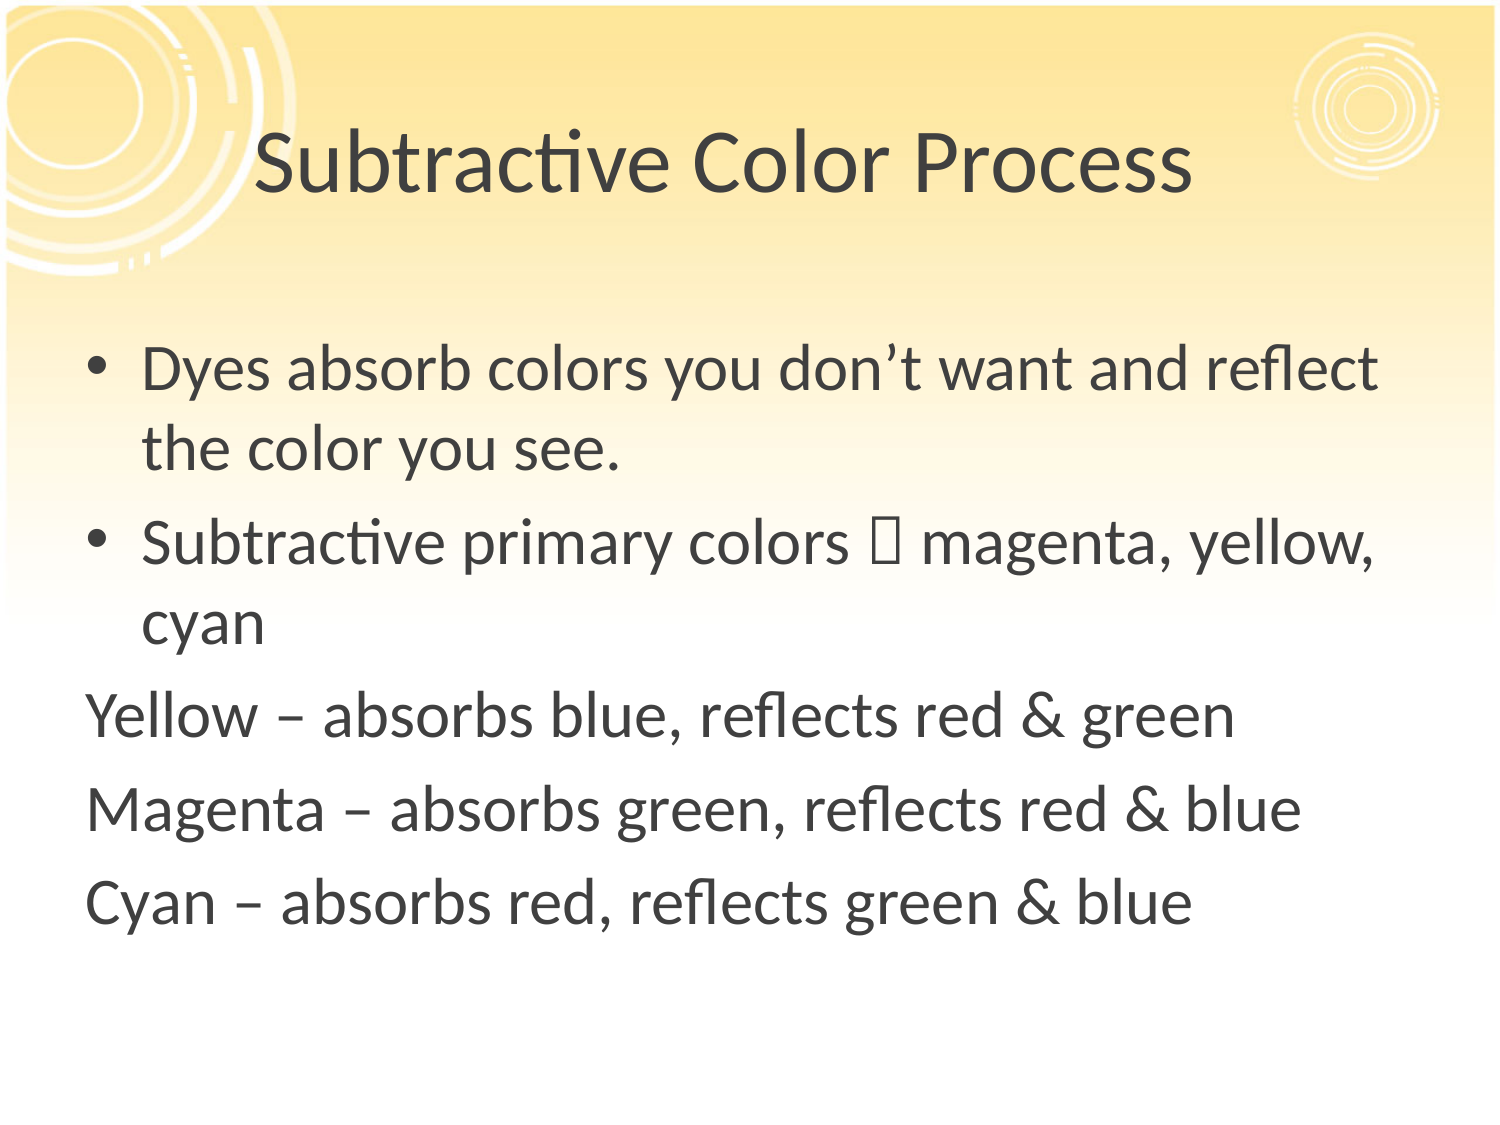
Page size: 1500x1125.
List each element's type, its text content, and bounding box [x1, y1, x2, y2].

title Subtractive Color Process [49, 62, 1401, 251]
picture [0, 0, 1500, 1125]
list Dyes absorb colors you don’t want and reflect the color you see. Subtractive primary colors  magenta, yellow, cyan Yellow – absorbs blue, reflects red & green Magenta – absorbs green, reflects red & blue Cyan – absorbs red, reflects green & blue [70, 316, 1421, 1060]
